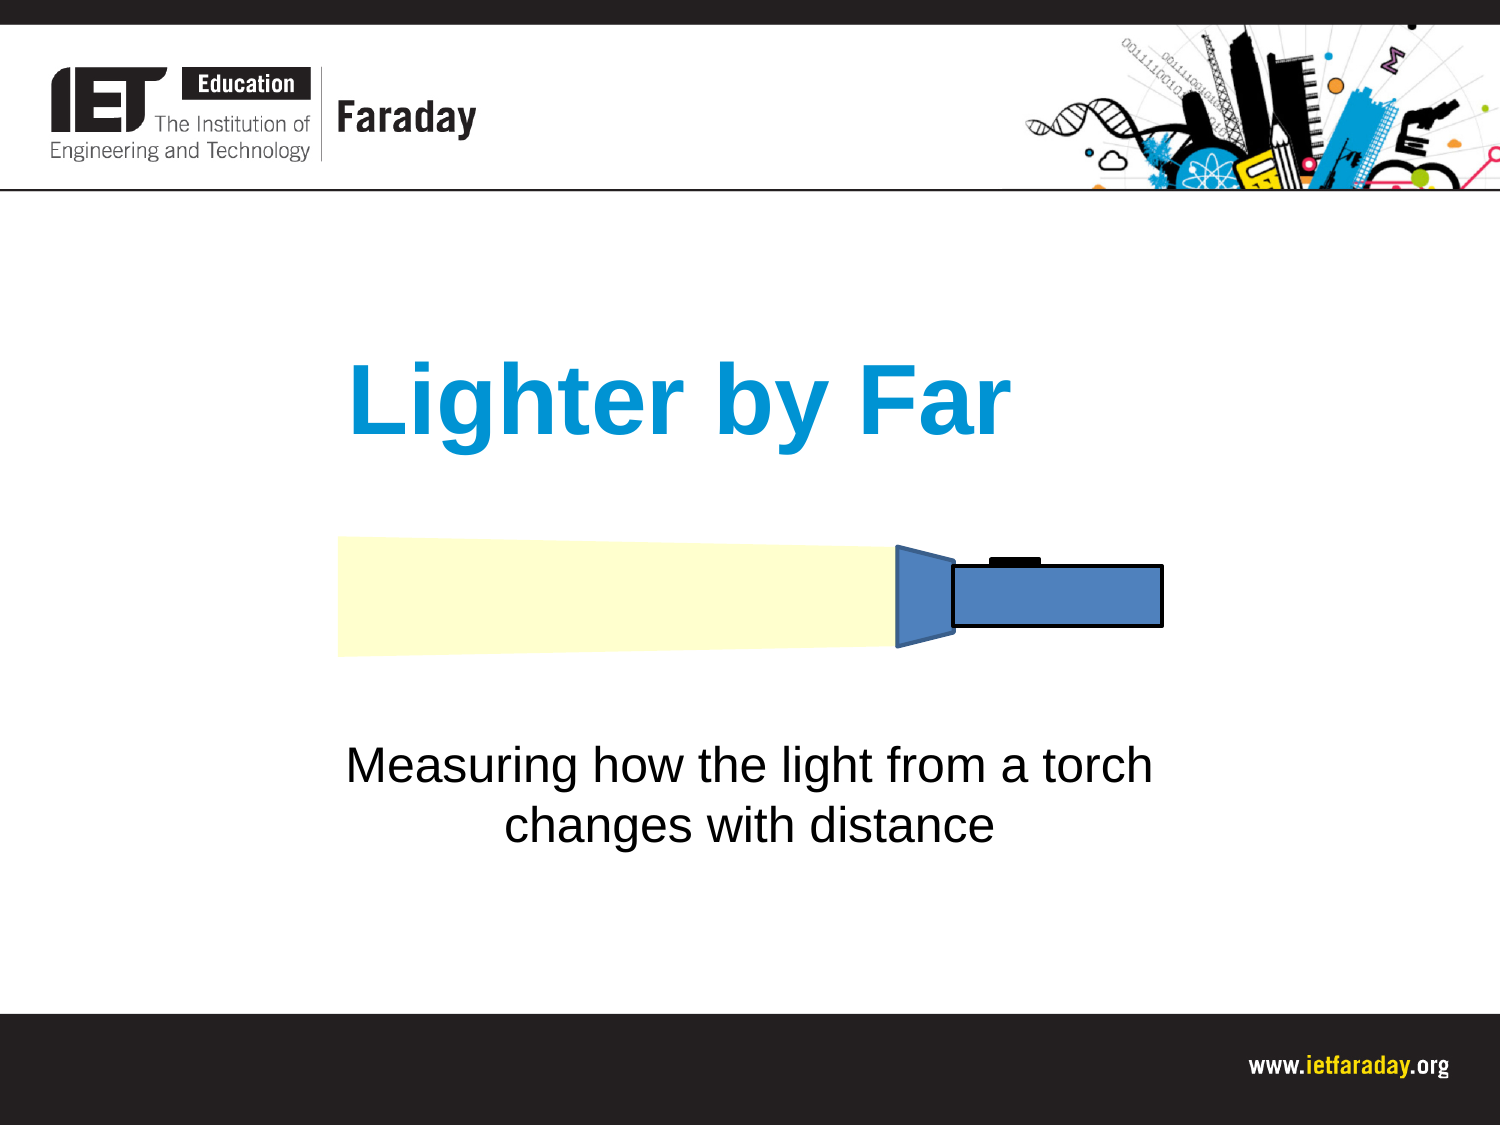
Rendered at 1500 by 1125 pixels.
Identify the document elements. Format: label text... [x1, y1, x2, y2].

text_box Lighter by Far [230, 327, 1270, 462]
text_box Measuring how the light from a torch changes with distance [318, 725, 1182, 861]
picture [0, 0, 1500, 1125]
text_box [337, 536, 1163, 658]
